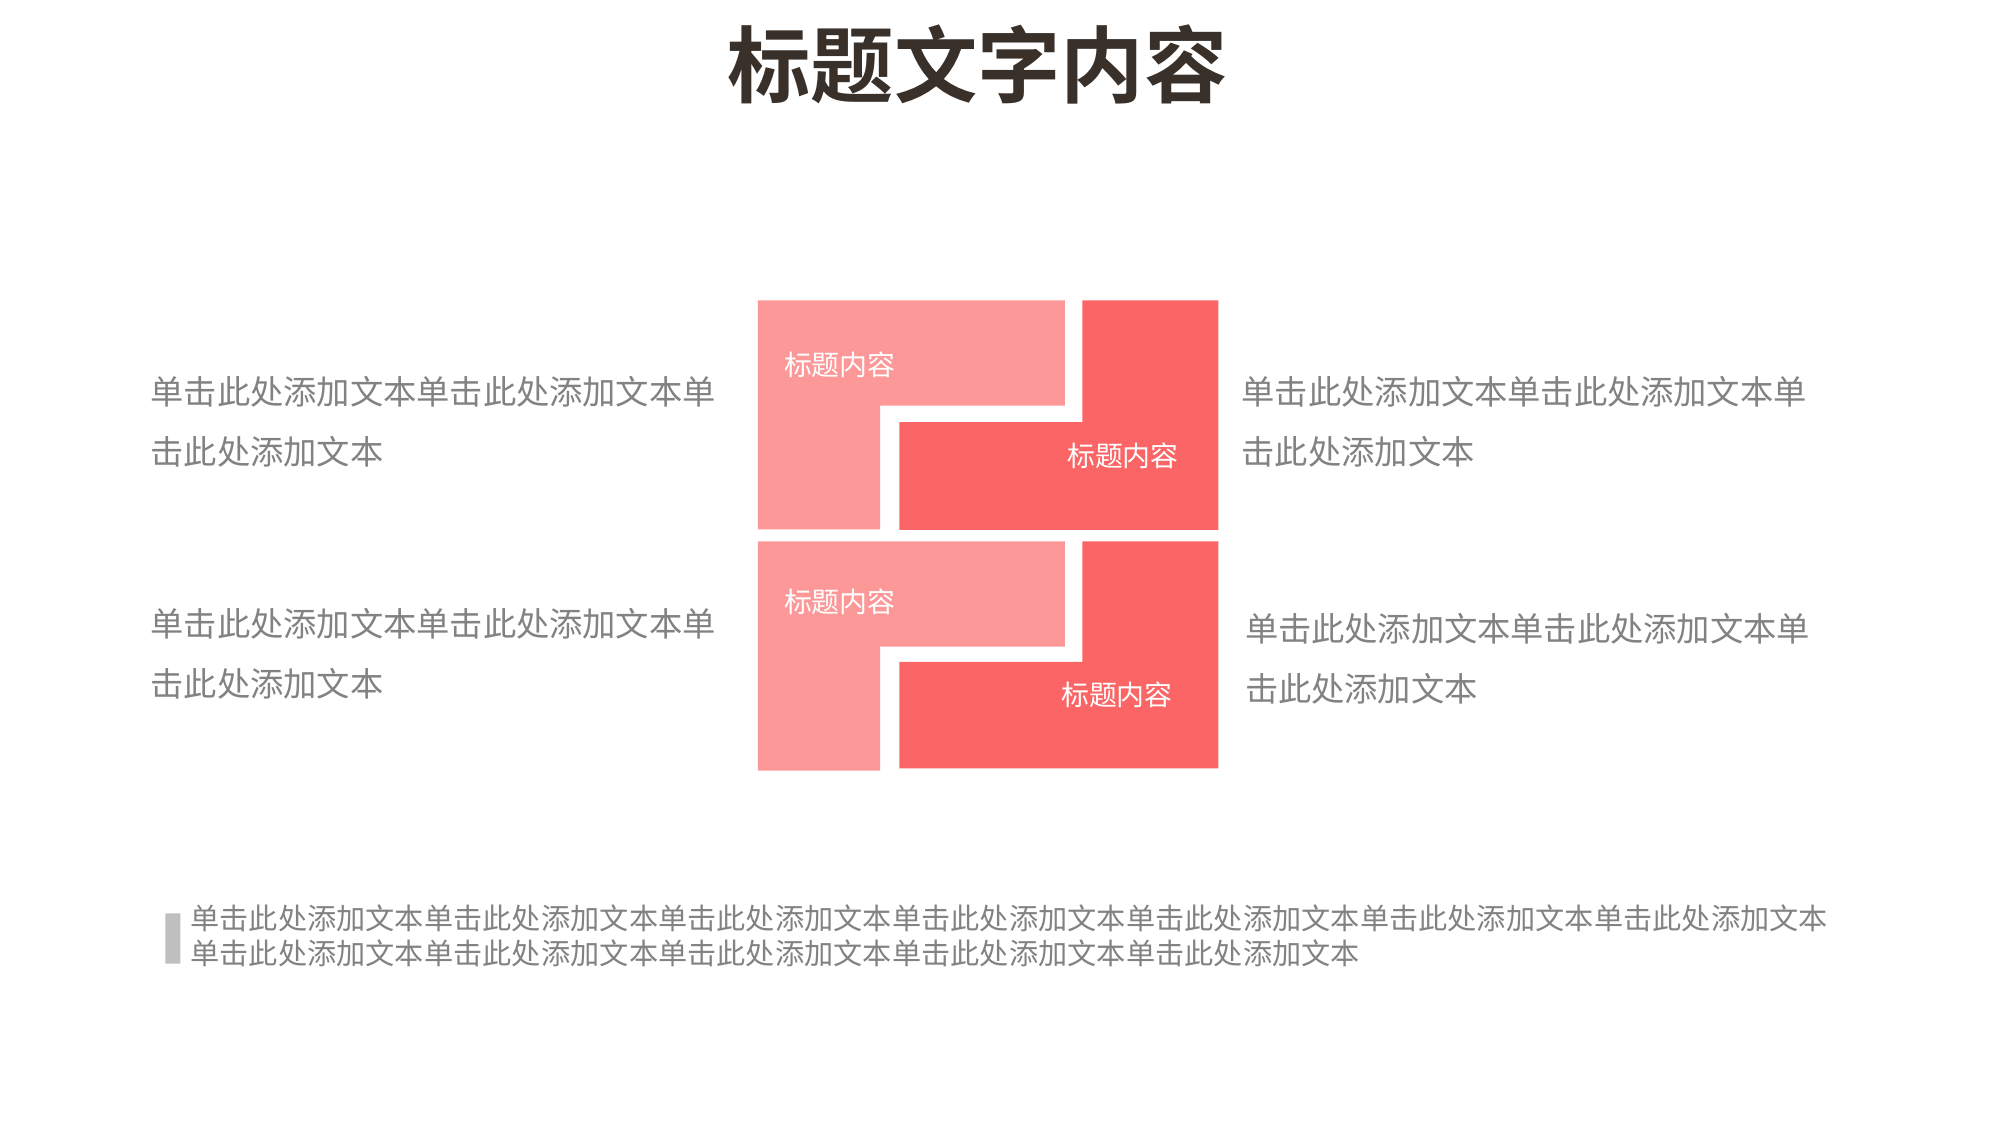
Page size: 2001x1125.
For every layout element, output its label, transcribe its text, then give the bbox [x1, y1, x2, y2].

text_box 单击此处添加文本单击此处添加文本单击此处添加文本 [1227, 330, 1840, 492]
text_box 标题文字内容 [713, 5, 1243, 121]
text_box 单击此处添加文本单击此处添加文本单击此处添加文本 [136, 330, 749, 492]
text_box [757, 541, 897, 771]
text_box 单击此处添加文本单击此处添加文本单击此处添加文本 [1230, 567, 1844, 729]
text_box 单击此处添加文本单击此处添加文本单击此处添加文本 [136, 563, 749, 724]
text_box [163, 911, 183, 966]
text_box 单击此处添加文本单击此处添加文本单击此处添加文本单击此处添加文本单击此处添加文本单击此处添加文本单击此处添加文本单击此处添加文本单击此处添加文本单击此处添加文本单击此处添加文本单击此处添加文本 [175, 893, 1867, 978]
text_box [899, 541, 1219, 769]
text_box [757, 300, 897, 530]
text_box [899, 300, 1219, 530]
